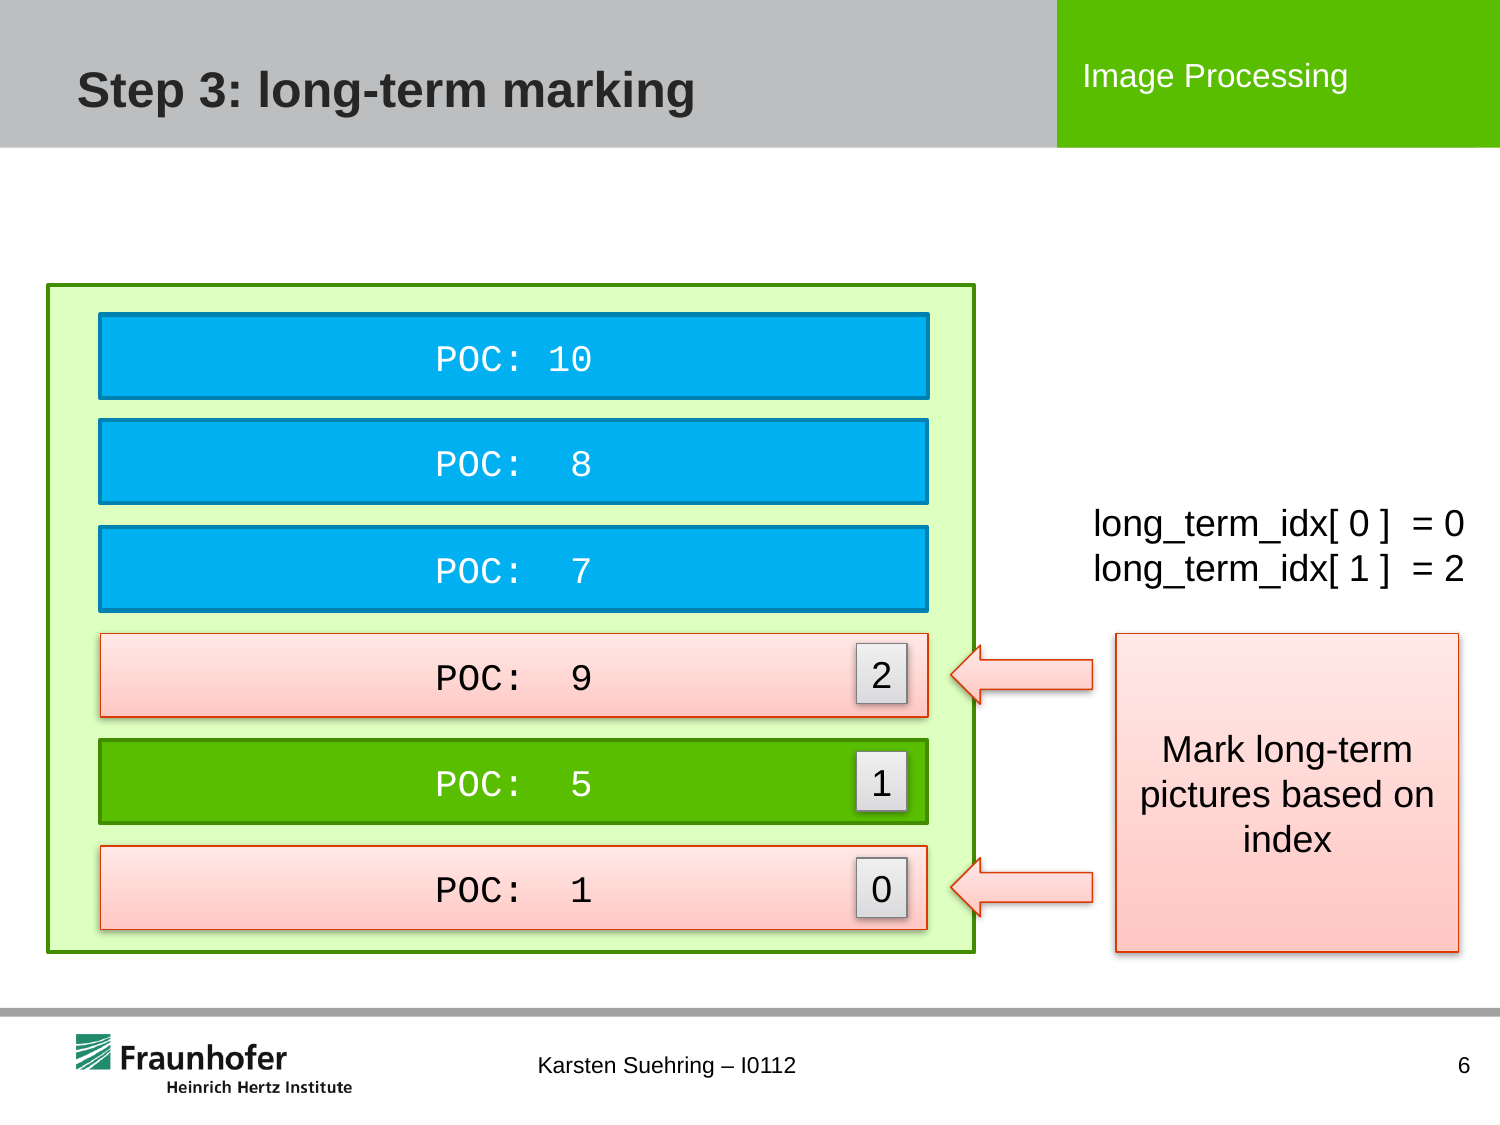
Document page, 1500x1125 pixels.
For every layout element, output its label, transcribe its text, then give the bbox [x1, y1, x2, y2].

picture [76, 1034, 352, 1093]
text_box 2 [856, 643, 908, 704]
text_box [950, 857, 1094, 918]
text_box POC: 5 [98, 738, 929, 825]
text_box POC: 10 [98, 312, 930, 400]
text_box POC: 1 [100, 845, 928, 930]
text_box [46, 283, 976, 954]
text_box POC: 9 [100, 633, 929, 718]
text_box 0 [856, 857, 908, 918]
footer Karsten Suehring – I0112 [442, 1034, 1008, 1094]
text_box [950, 644, 1094, 705]
text_box POC: 7 [98, 525, 929, 613]
text_box long_term_idx[ 0 ] = 0 long_term_idx[ 1 ] = 2 [1078, 491, 1481, 597]
text_box POC: 8 [98, 418, 929, 505]
text_box 1 [856, 751, 908, 812]
slide_number 6 [1394, 1034, 1471, 1094]
title Step 3: long-term marking [76, 58, 1022, 118]
text_box Mark long-term pictures based on index [1115, 633, 1459, 953]
